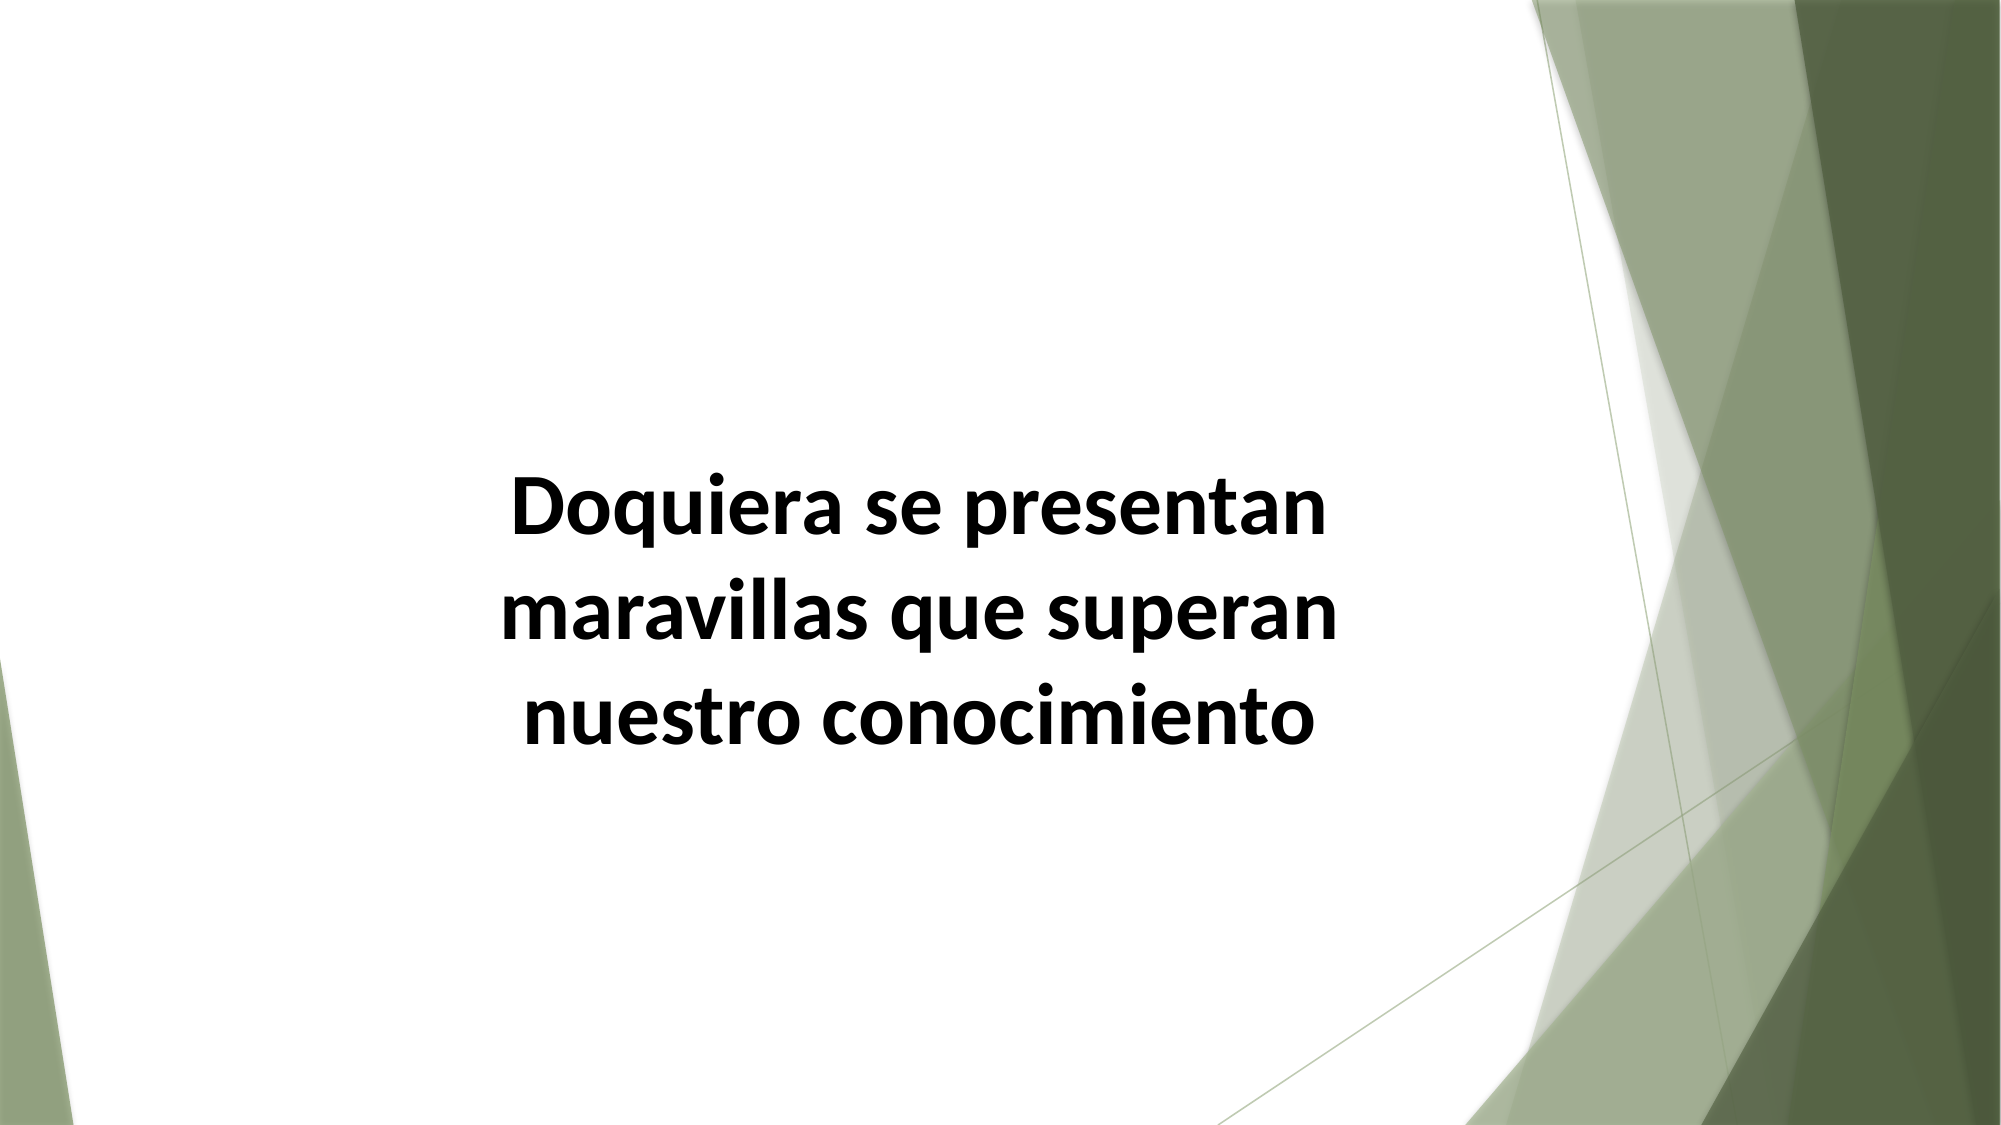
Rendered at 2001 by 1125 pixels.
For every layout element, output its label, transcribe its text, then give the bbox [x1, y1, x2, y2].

text_box Doquiera se presentan maravillas que superan nuestro conocimiento [419, 439, 1420, 770]
